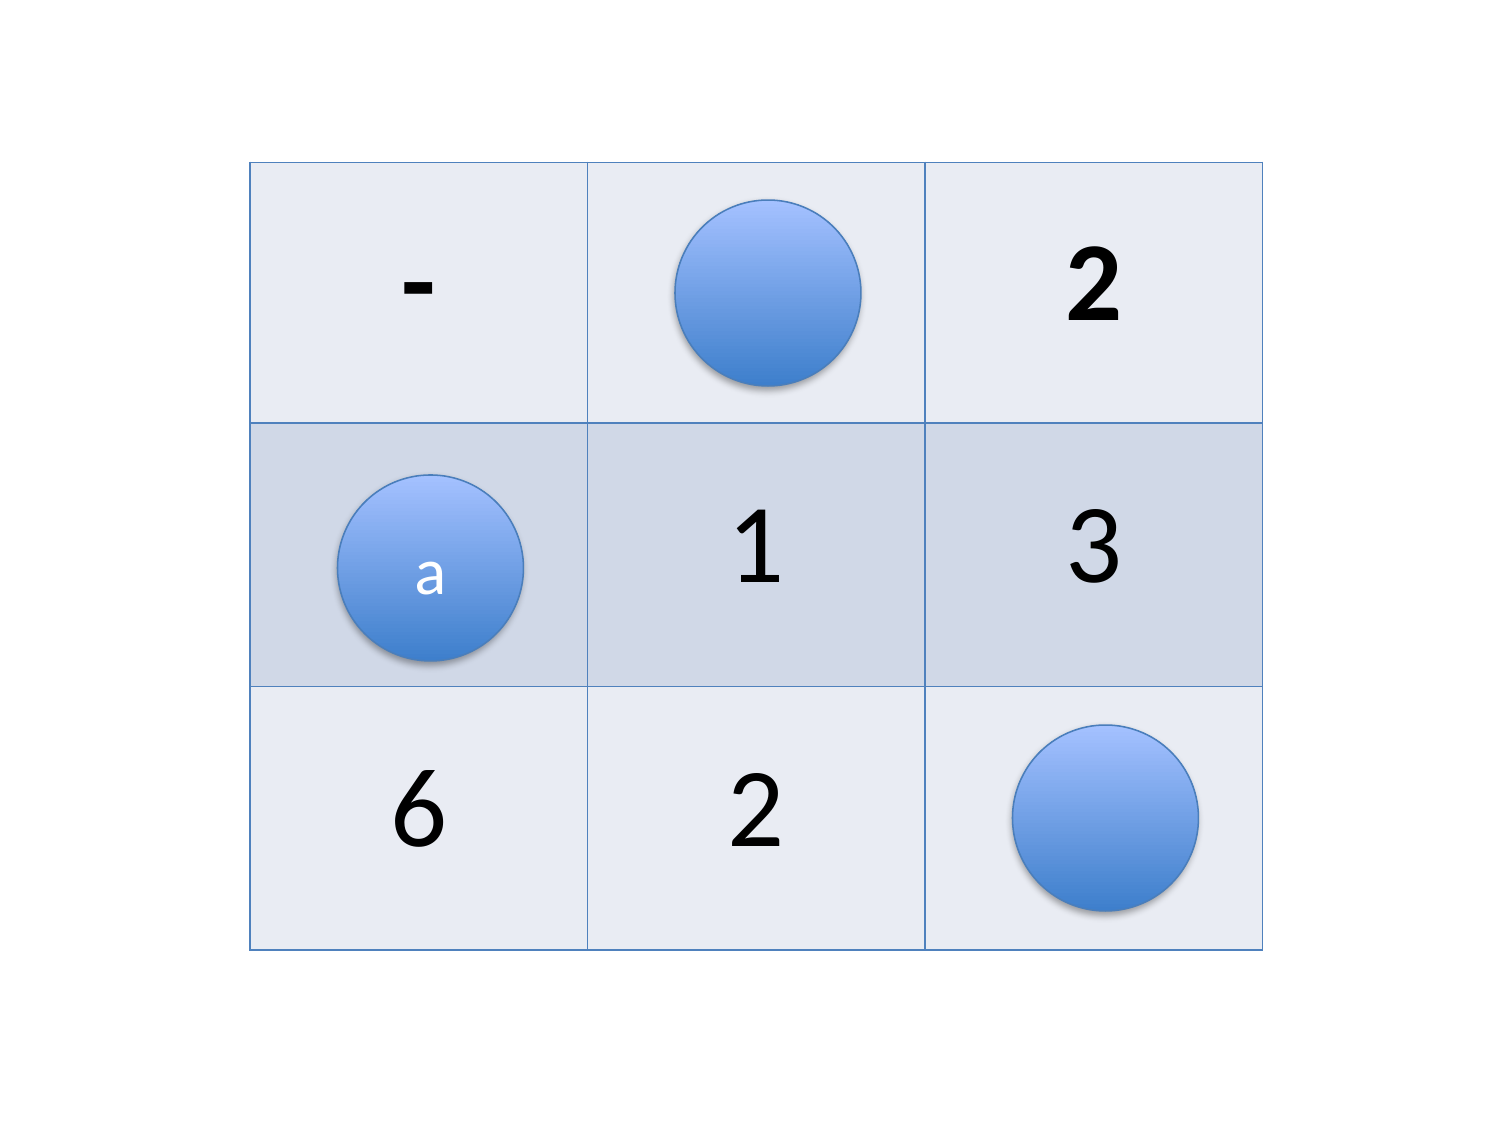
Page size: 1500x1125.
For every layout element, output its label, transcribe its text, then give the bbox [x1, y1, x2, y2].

table_header 4 [588, 163, 924, 422]
table_cell 1 [588, 424, 924, 686]
text_box a [336, 474, 525, 662]
table_header - [251, 163, 587, 422]
table_header 2 [926, 163, 1262, 422]
table_cell 2 [588, 687, 924, 949]
table_cell 4 [926, 687, 1262, 949]
table_cell 3 [926, 424, 1262, 686]
text_box [674, 199, 862, 387]
table_cell 6 [251, 687, 587, 949]
table_cell 5 [251, 424, 587, 686]
text_box [1011, 724, 1200, 912]
